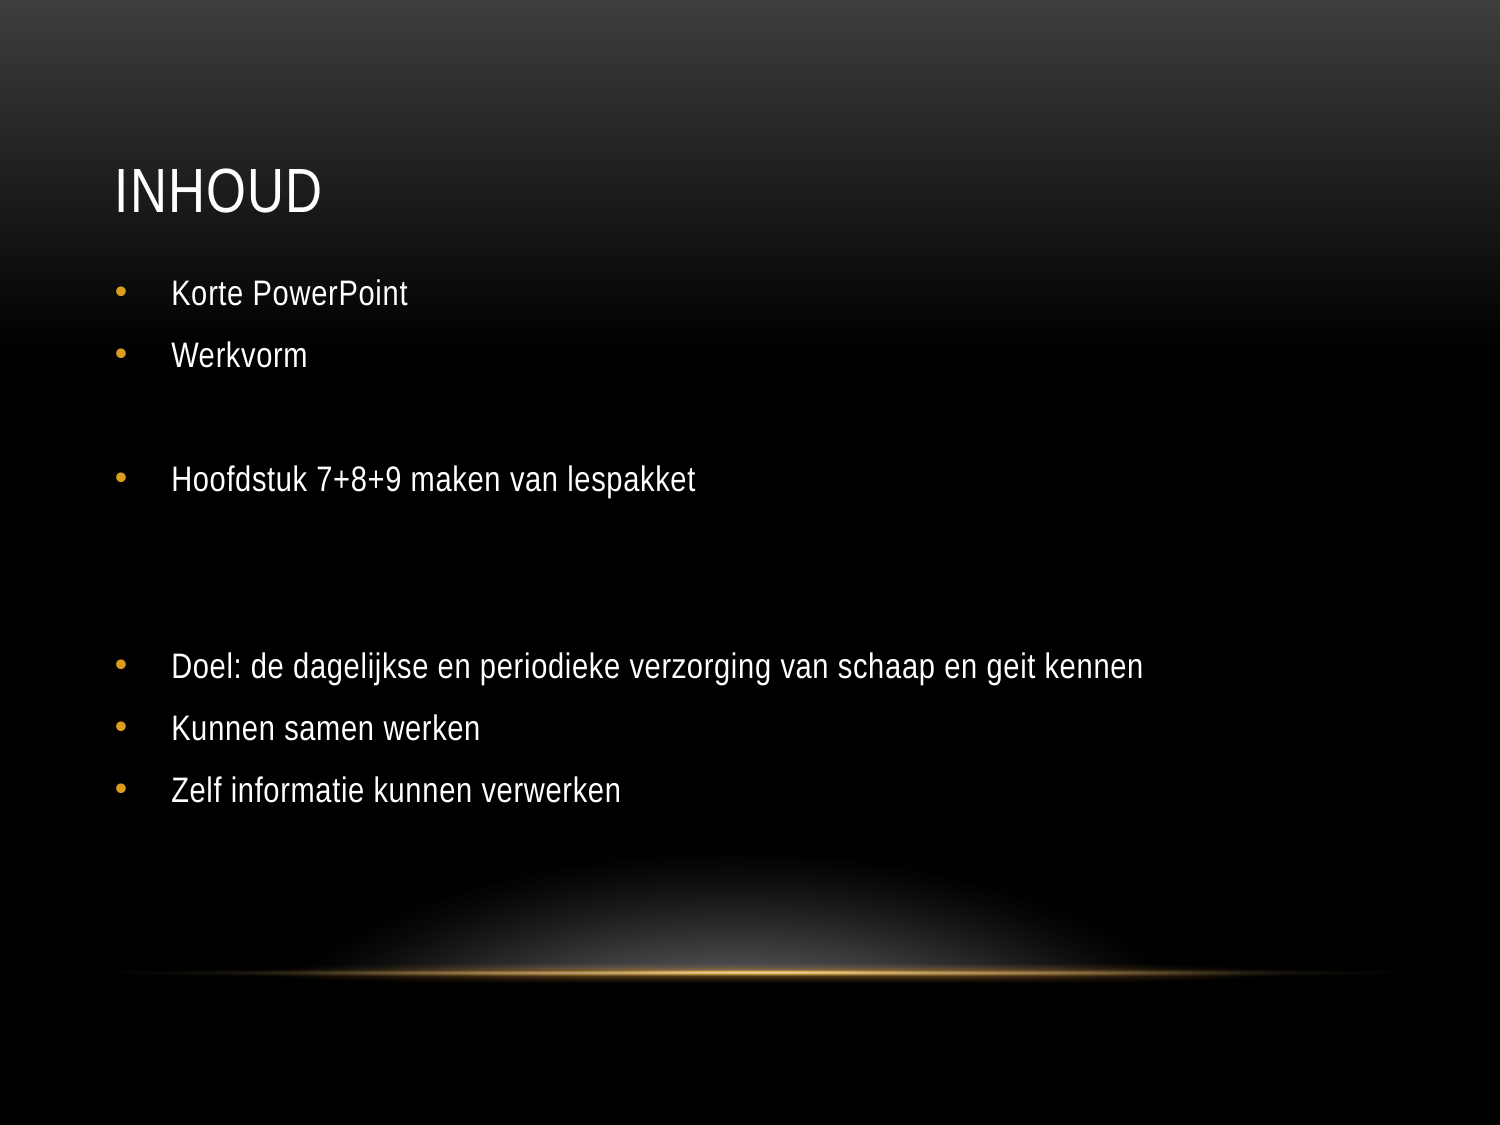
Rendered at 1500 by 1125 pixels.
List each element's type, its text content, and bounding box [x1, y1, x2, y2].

picture [0, 0, 1500, 1125]
title inhoud [99, 45, 1400, 233]
list Korte PowerPoint Werkvorm Hoofdstuk 7+8+9 maken van lespakket Doel: de dagelijkse en periodieke verzorging van schaap en geit kennen Kunnen samen werken Zelf informatie kunnen verwerken [99, 262, 1400, 938]
